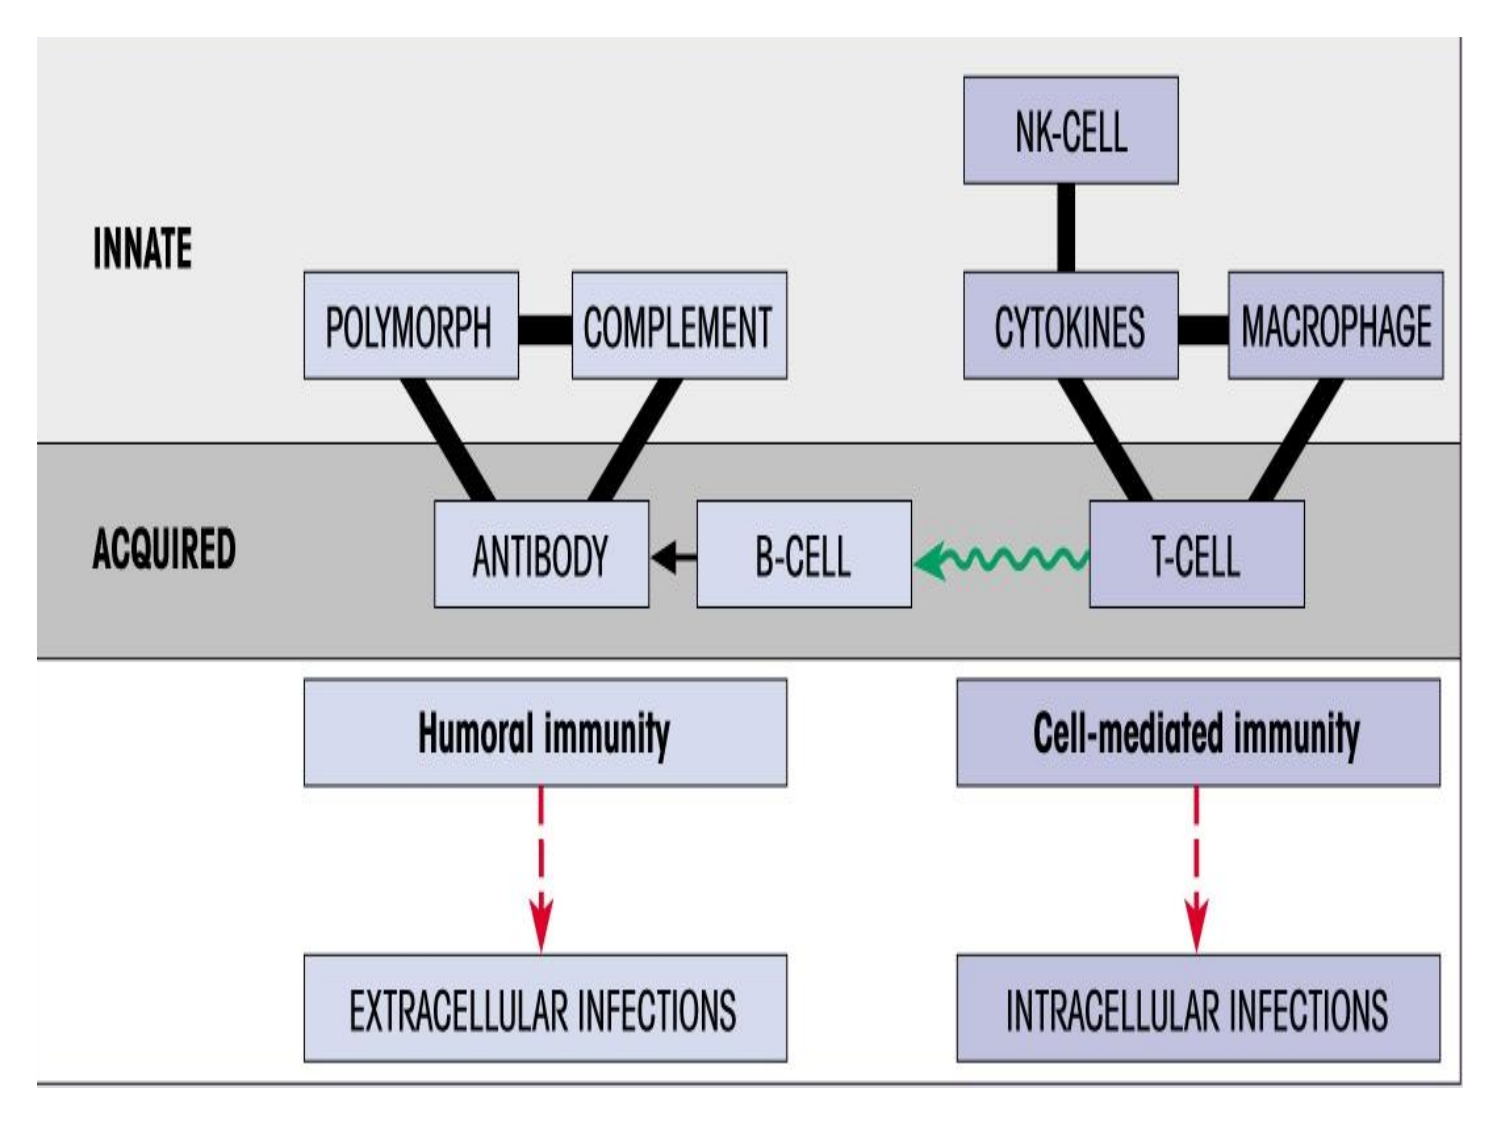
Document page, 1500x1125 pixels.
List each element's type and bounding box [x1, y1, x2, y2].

list [37, 37, 1463, 1088]
